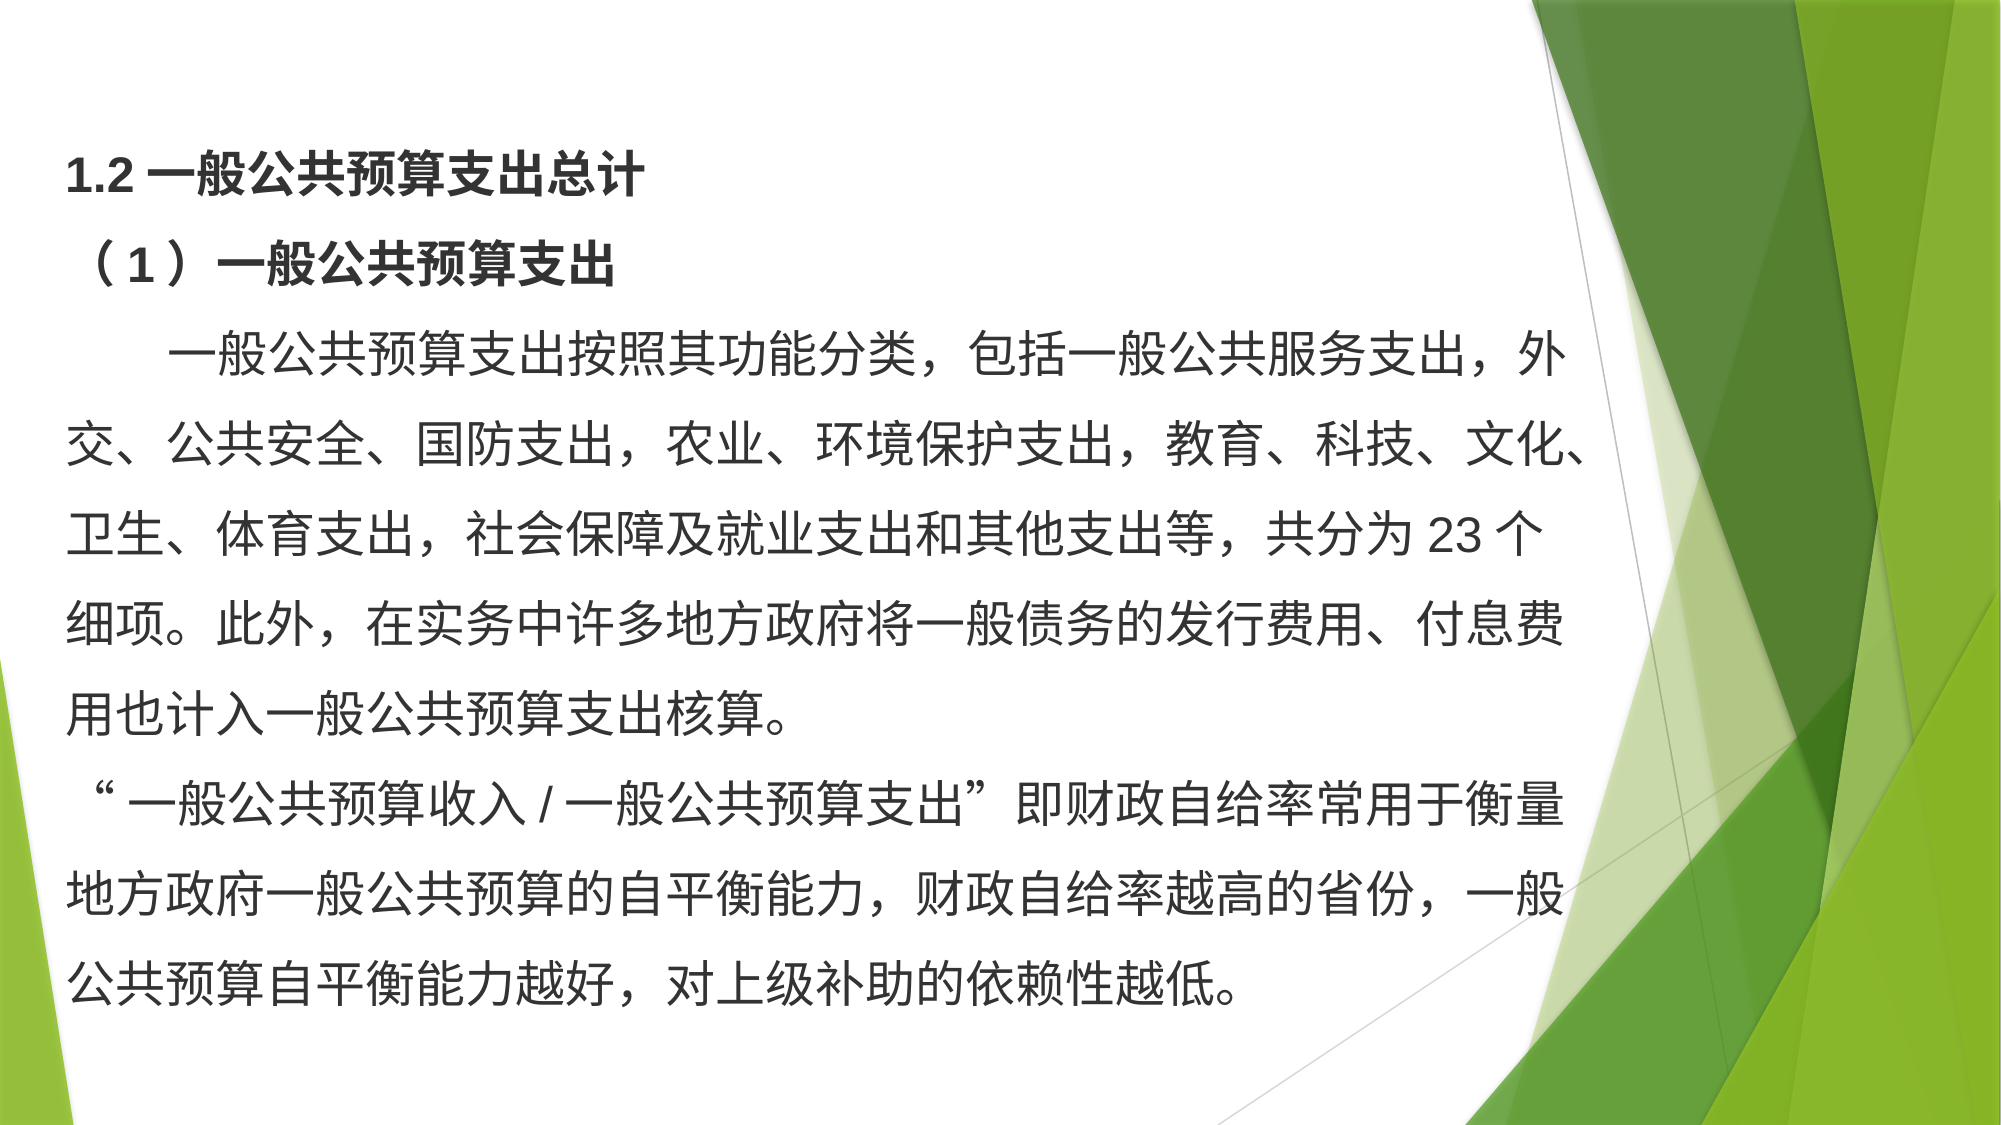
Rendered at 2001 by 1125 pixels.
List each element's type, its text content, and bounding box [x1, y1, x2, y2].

text_box 1.2一般公共预算支出总计 （1）一般公共预算支出 一般公共预算支出按照其功能分类，包括一般公共服务支出，外交、公共安全、国防支出，农业、环境保护支出，教育、科技、文化、卫生、体育支出，社会保障及就业支出和其他支出等，共分为23个细项。此外，在实务中许多地方政府将一般债务的发行费用、付息费用也计入一般公共预算支出核算。 “一般公共预算收入/一般公共预算支出”即财政自给率常用于衡量地方政府一般公共预算的自平衡能力，财政自给率越高的省份，一般公共预算自平衡能力越好，对上级补助的依赖性越低。 [50, 104, 1587, 1020]
